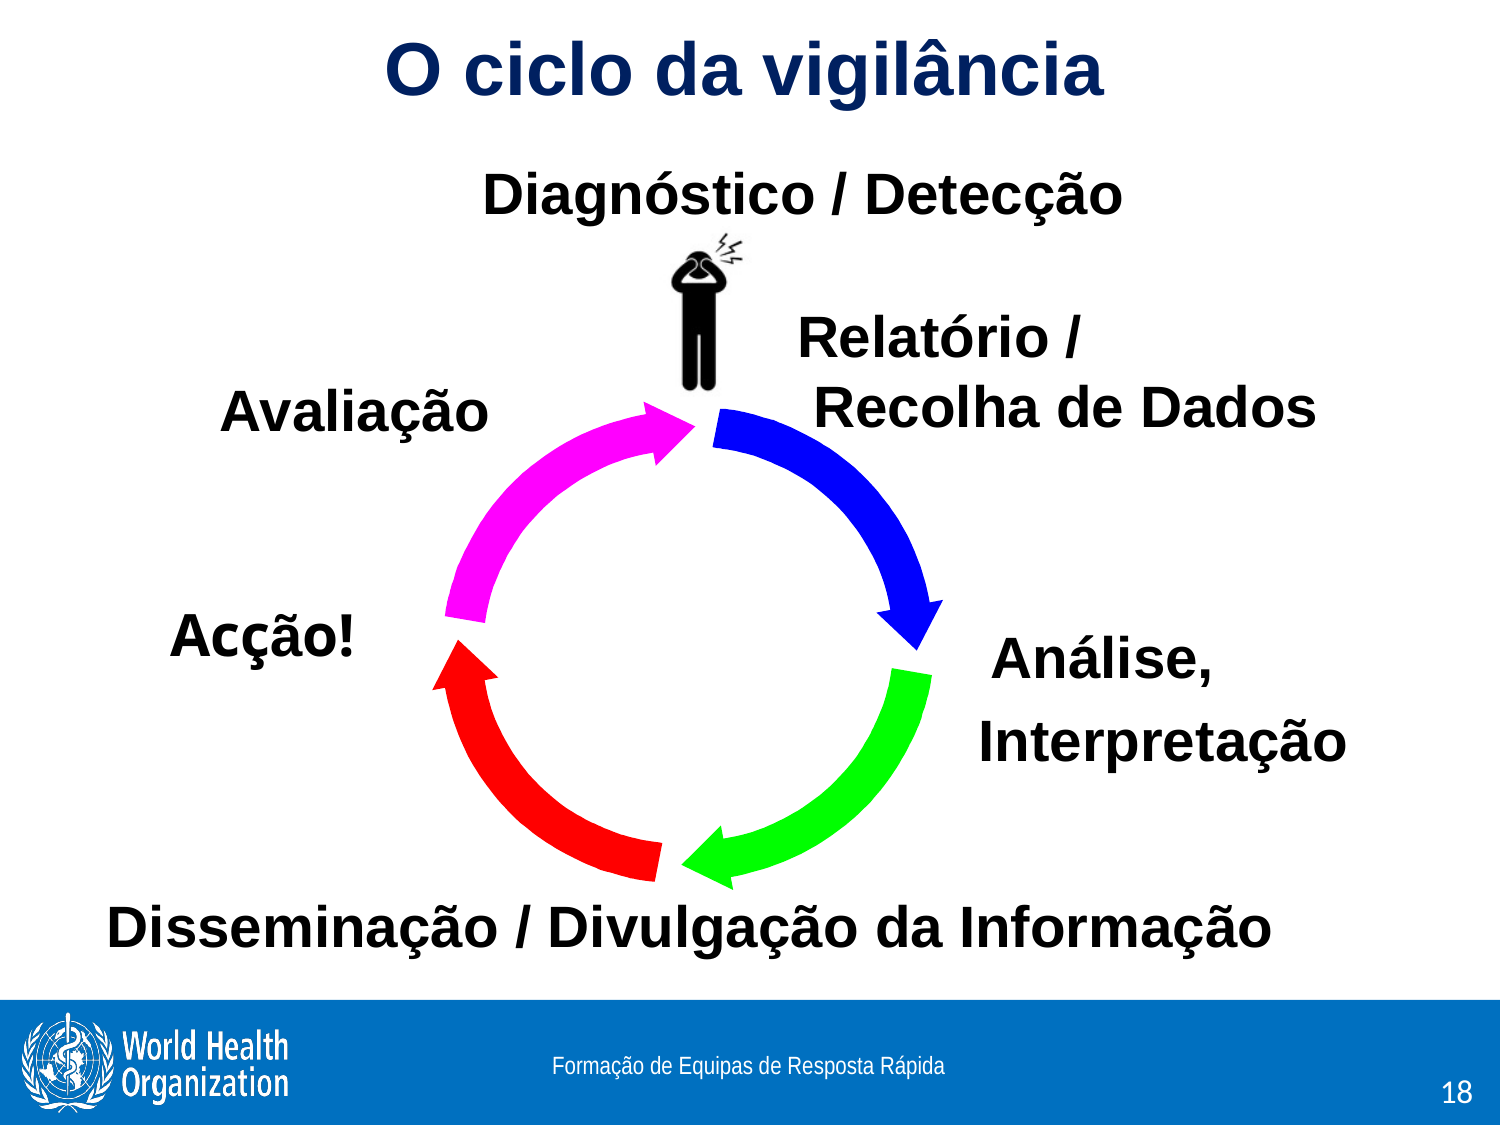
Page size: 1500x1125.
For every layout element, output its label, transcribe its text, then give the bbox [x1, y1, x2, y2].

text_box O ciclo da vigilância [51, 13, 1438, 144]
text_box Diagnóstico / Detecção [467, 165, 1140, 233]
text_box Avaliação [204, 382, 559, 450]
picture [649, 226, 759, 397]
text_box Análise, [975, 629, 1230, 697]
text_box Interpretação [963, 712, 1364, 780]
text_box Acção! [155, 606, 423, 674]
picture [21, 1012, 288, 1113]
text_box Disseminação / Divulgação da Informação [92, 898, 1357, 966]
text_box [428, 397, 948, 895]
text_box Relatório / Recolha de Dados [782, 291, 1334, 447]
